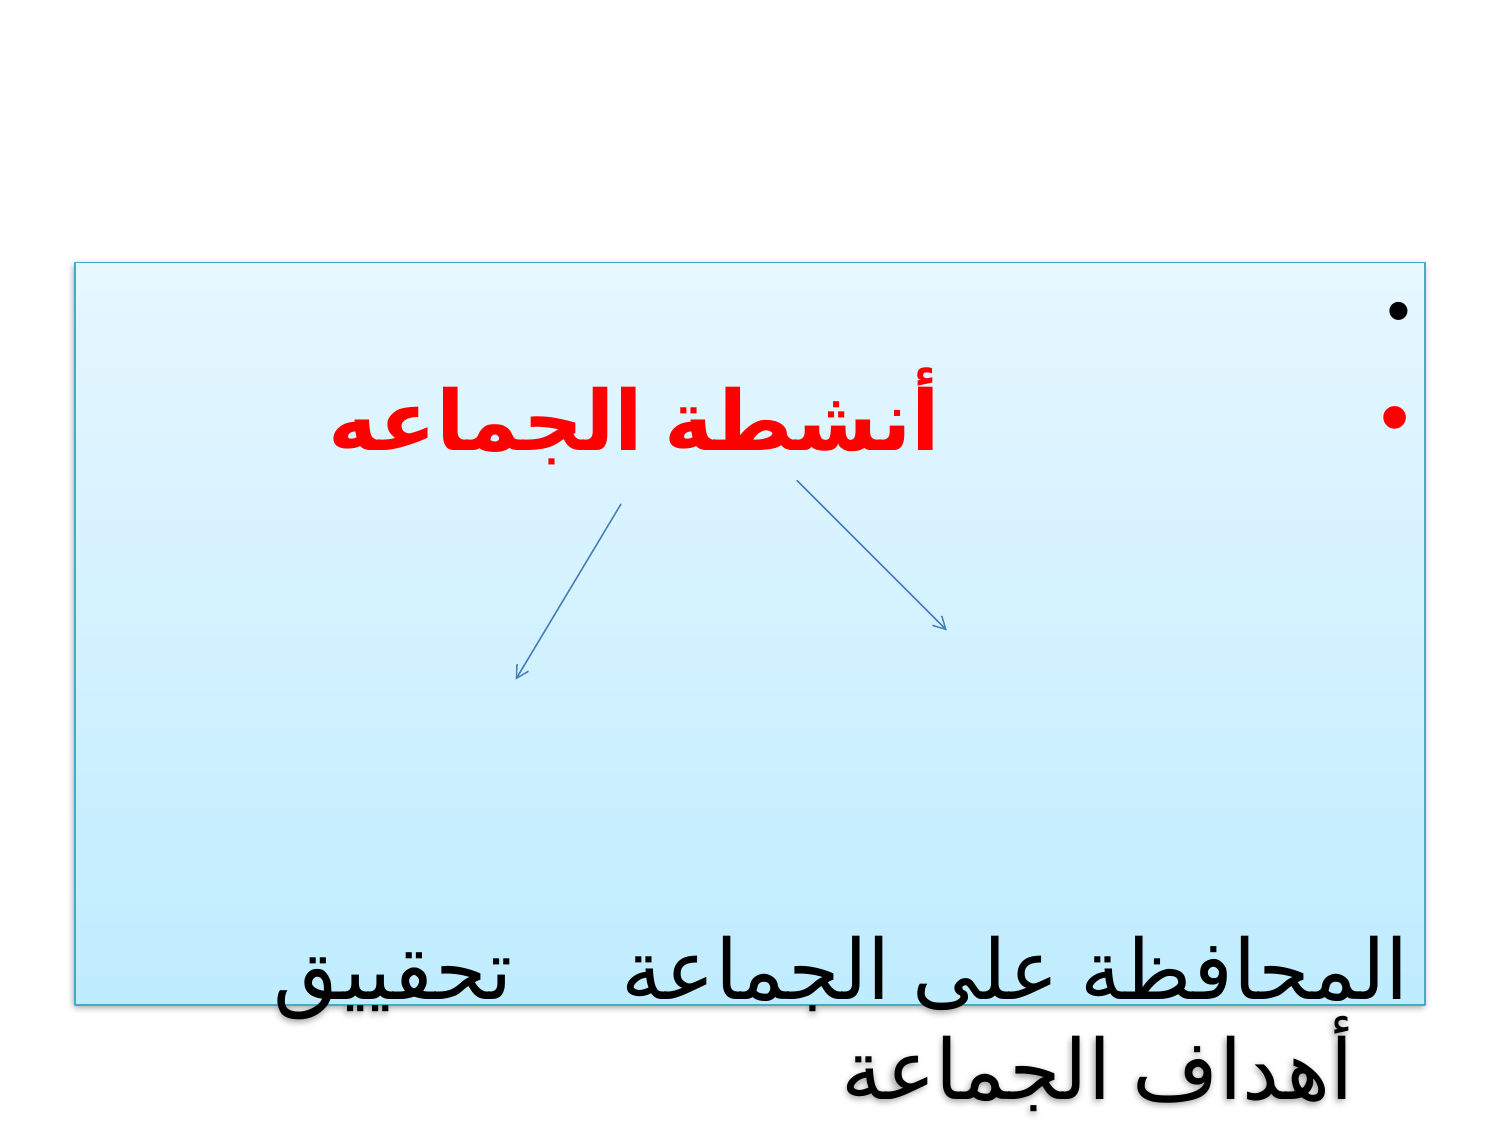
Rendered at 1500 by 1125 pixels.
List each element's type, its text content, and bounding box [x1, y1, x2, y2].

list أنشطة الجماعه المحافظة على الجماعة تحقييق أهداف الجماعة [74, 262, 1426, 1006]
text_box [480, 538, 657, 645]
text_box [796, 480, 948, 631]
